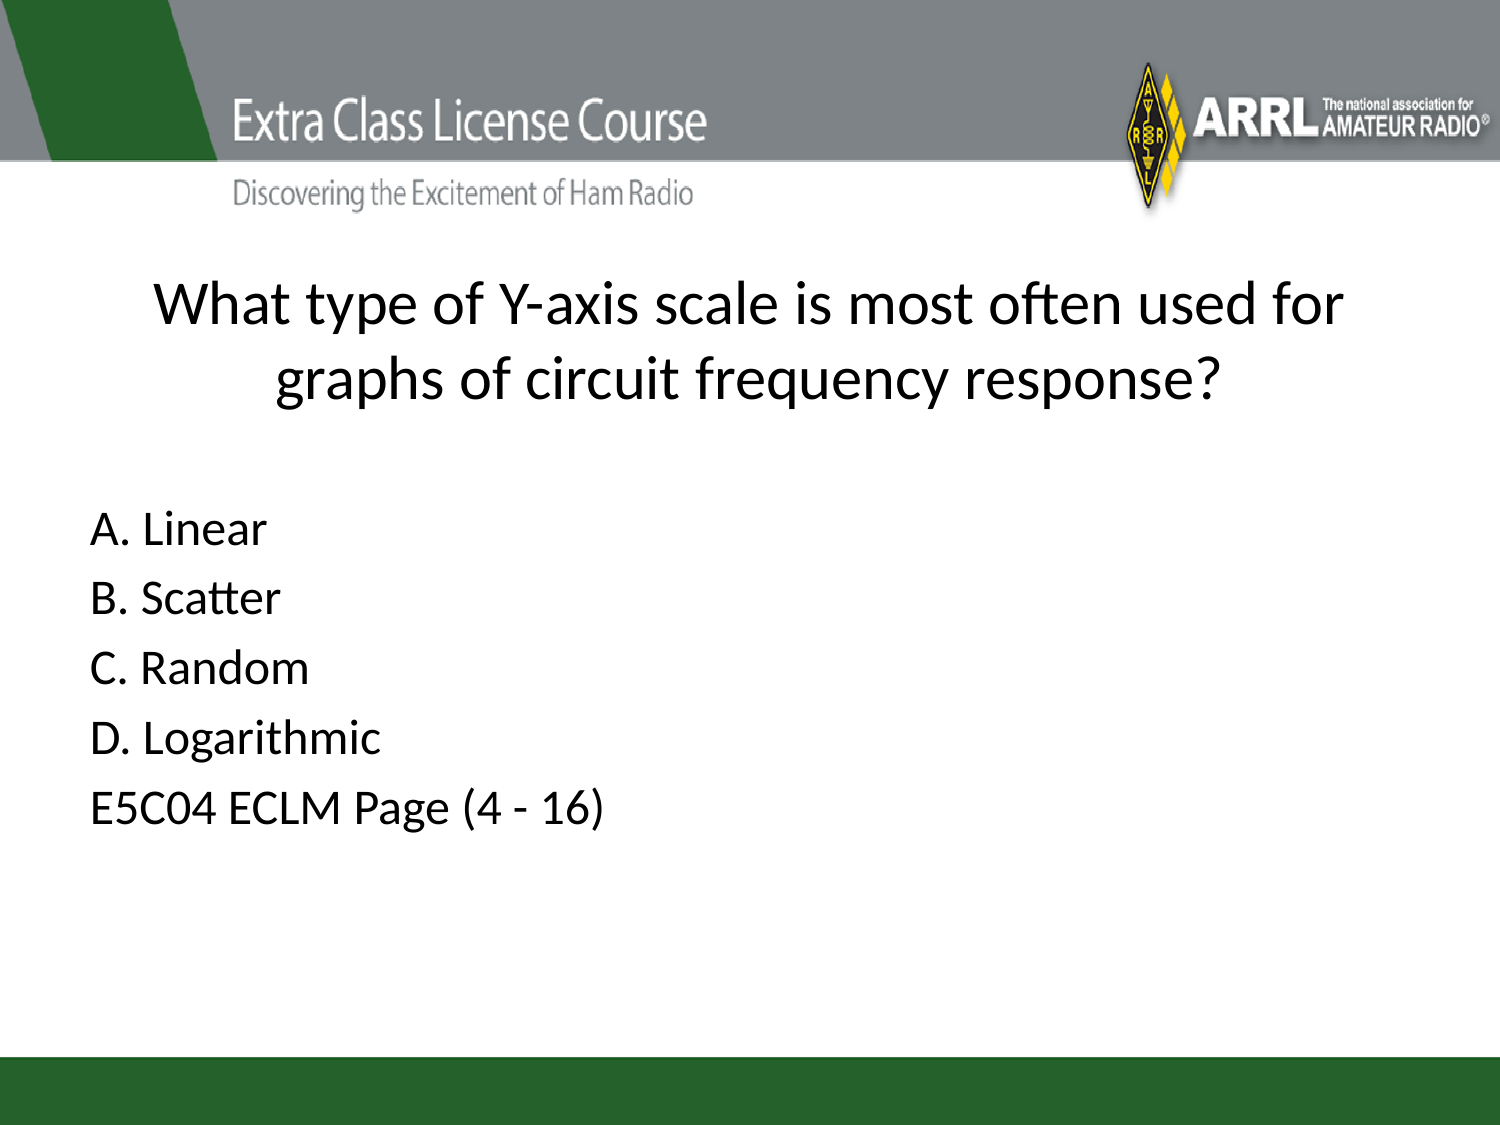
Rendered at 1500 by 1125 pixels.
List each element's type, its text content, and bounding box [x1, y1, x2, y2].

picture [0, 0, 1500, 1125]
title What type of Y-axis scale is most often used for graphs of circuit frequency response? [75, 254, 1425, 435]
list A. Linear B. Scatter C. Random D. Logarithmic E5C04 ECLM Page (4 - 16) [75, 487, 1425, 1005]
